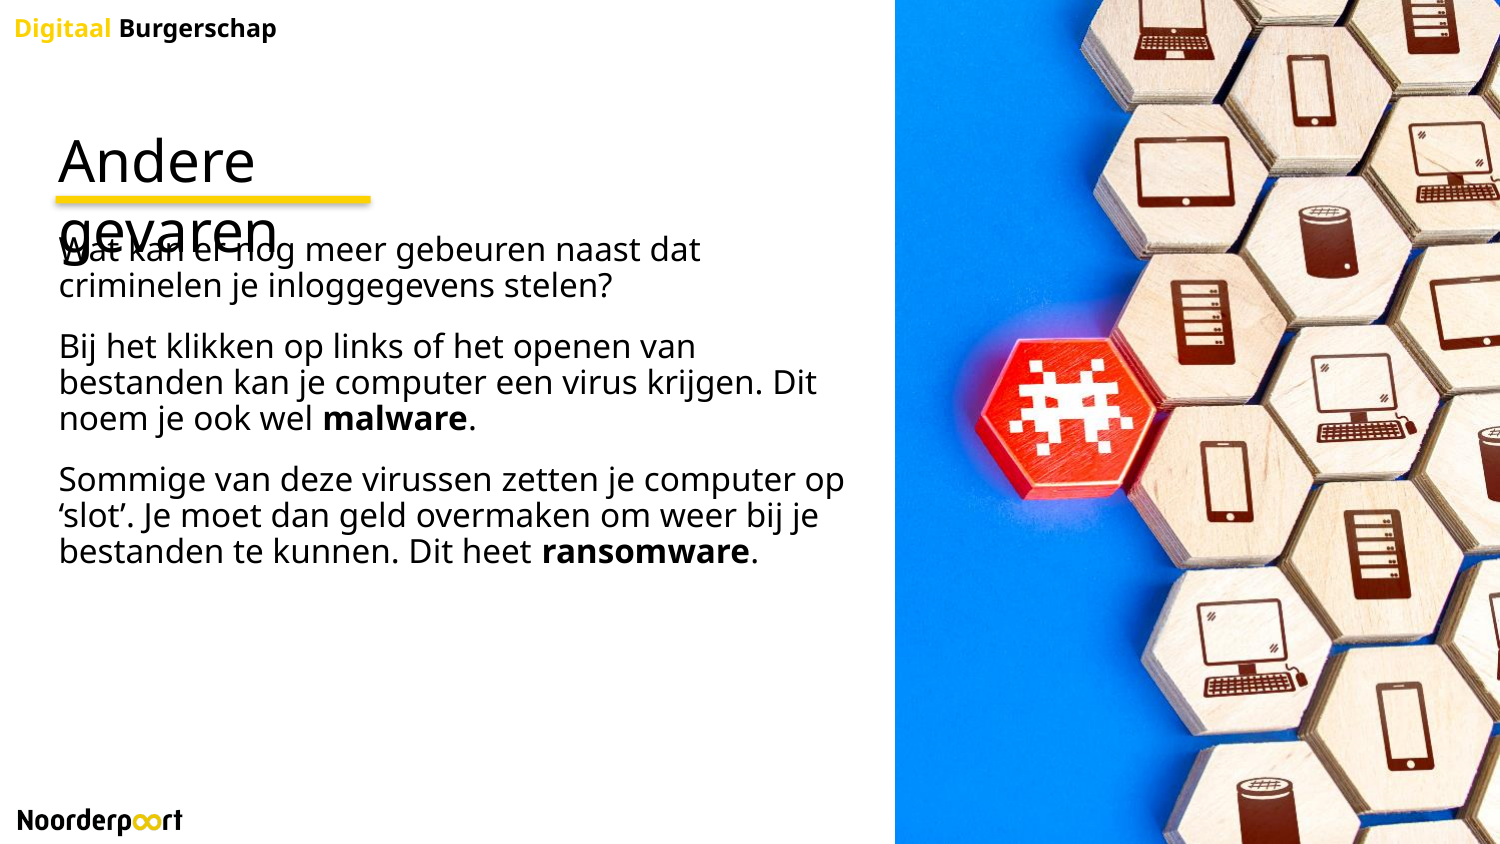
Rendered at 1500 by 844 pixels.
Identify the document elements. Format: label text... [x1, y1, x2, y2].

text_box Wat kan er nog meer gebeuren naast dat criminelen je inloggegevens stelen? Bij het klikken op links of het openen van bestanden kan je computer een virus krijgen. Dit noem je ook wel malware. Sommige van deze virussen zetten je computer op ‘slot’. Je moet dan geld overmaken om weer bij je bestanden te kunnen. Dit heet ransomware. [43, 225, 878, 767]
text_box Digitaal Burgerschap [0, 4, 314, 50]
text_box [55, 195, 371, 204]
picture [895, 0, 1500, 844]
text_box Andere gevaren [43, 116, 391, 225]
picture [16, 807, 183, 838]
